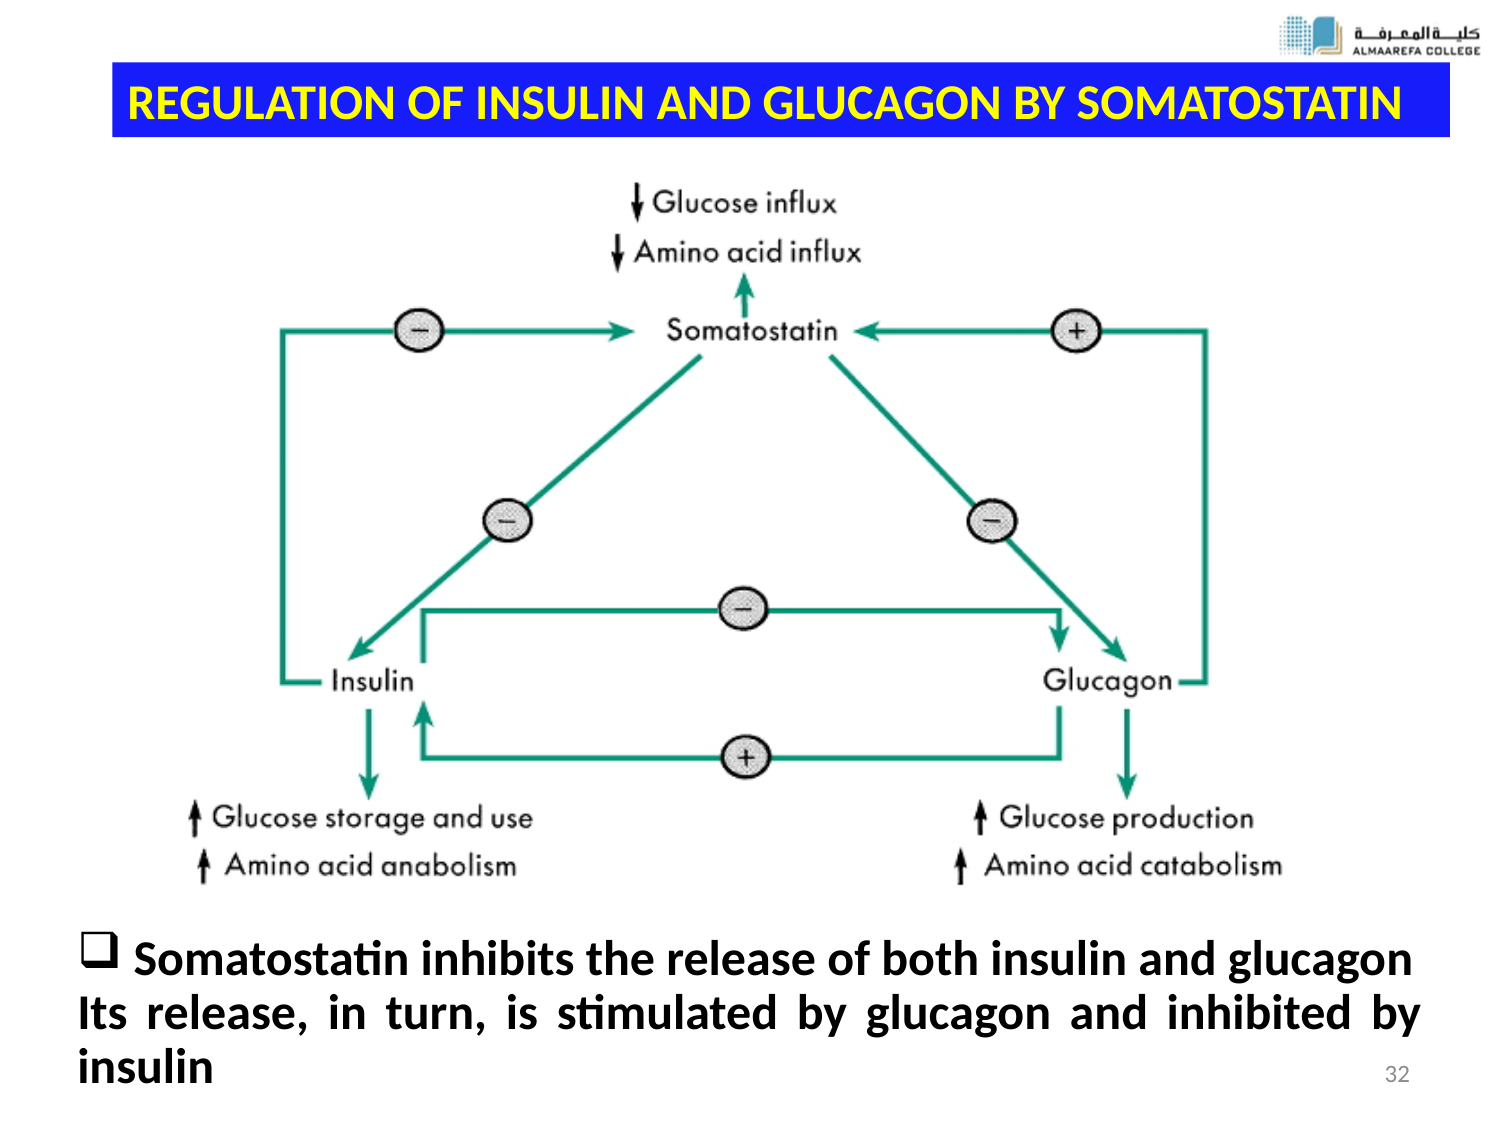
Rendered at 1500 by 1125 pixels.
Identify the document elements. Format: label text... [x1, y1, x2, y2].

picture [1275, 6, 1485, 72]
text_box Regulation of Insulin and Glucagon by Somatostatin [112, 62, 1450, 138]
picture [162, 162, 1313, 913]
text_box Somatostatin inhibits the release of both insulin and glucagon Its release, in turn, is stimulated by glucagon and inhibited by insulin [62, 924, 1438, 1102]
